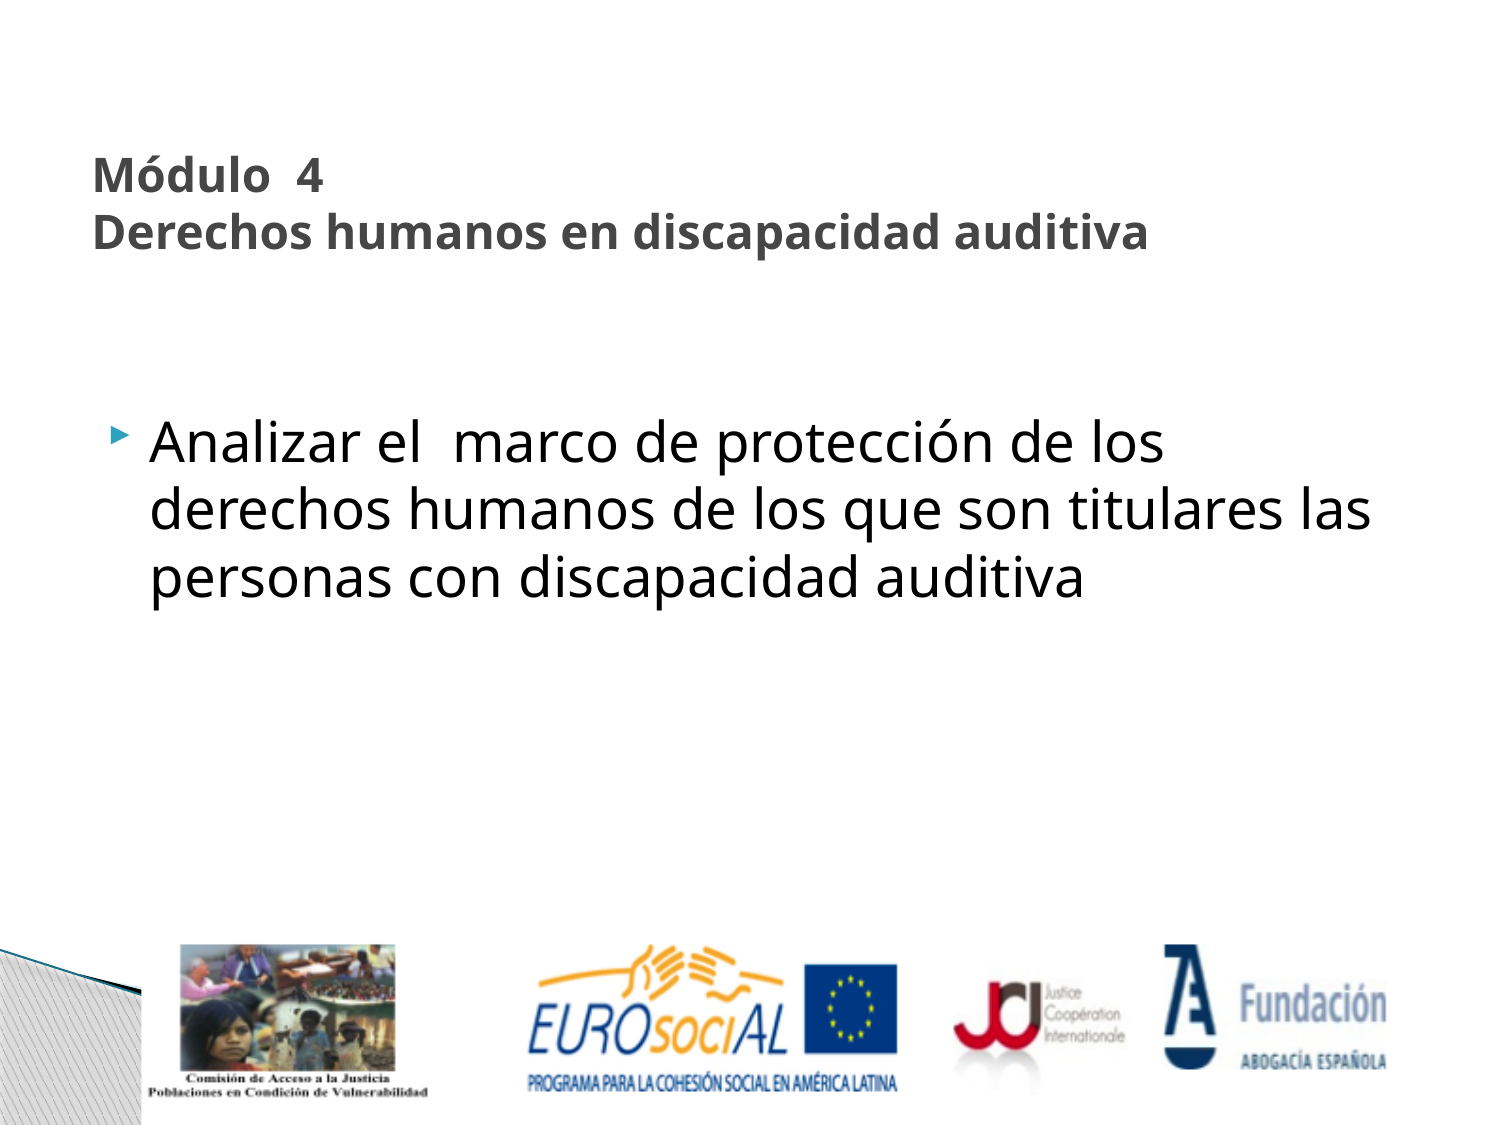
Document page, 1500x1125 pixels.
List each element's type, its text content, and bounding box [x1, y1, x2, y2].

title Módulo 4 Derechos humanos en discapacidad auditiva [76, 137, 1427, 325]
picture [140, 943, 1388, 1125]
list Analizar el marco de protección de los derechos humanos de los que son titulares las personas con discapacidad auditiva [75, 398, 1425, 986]
